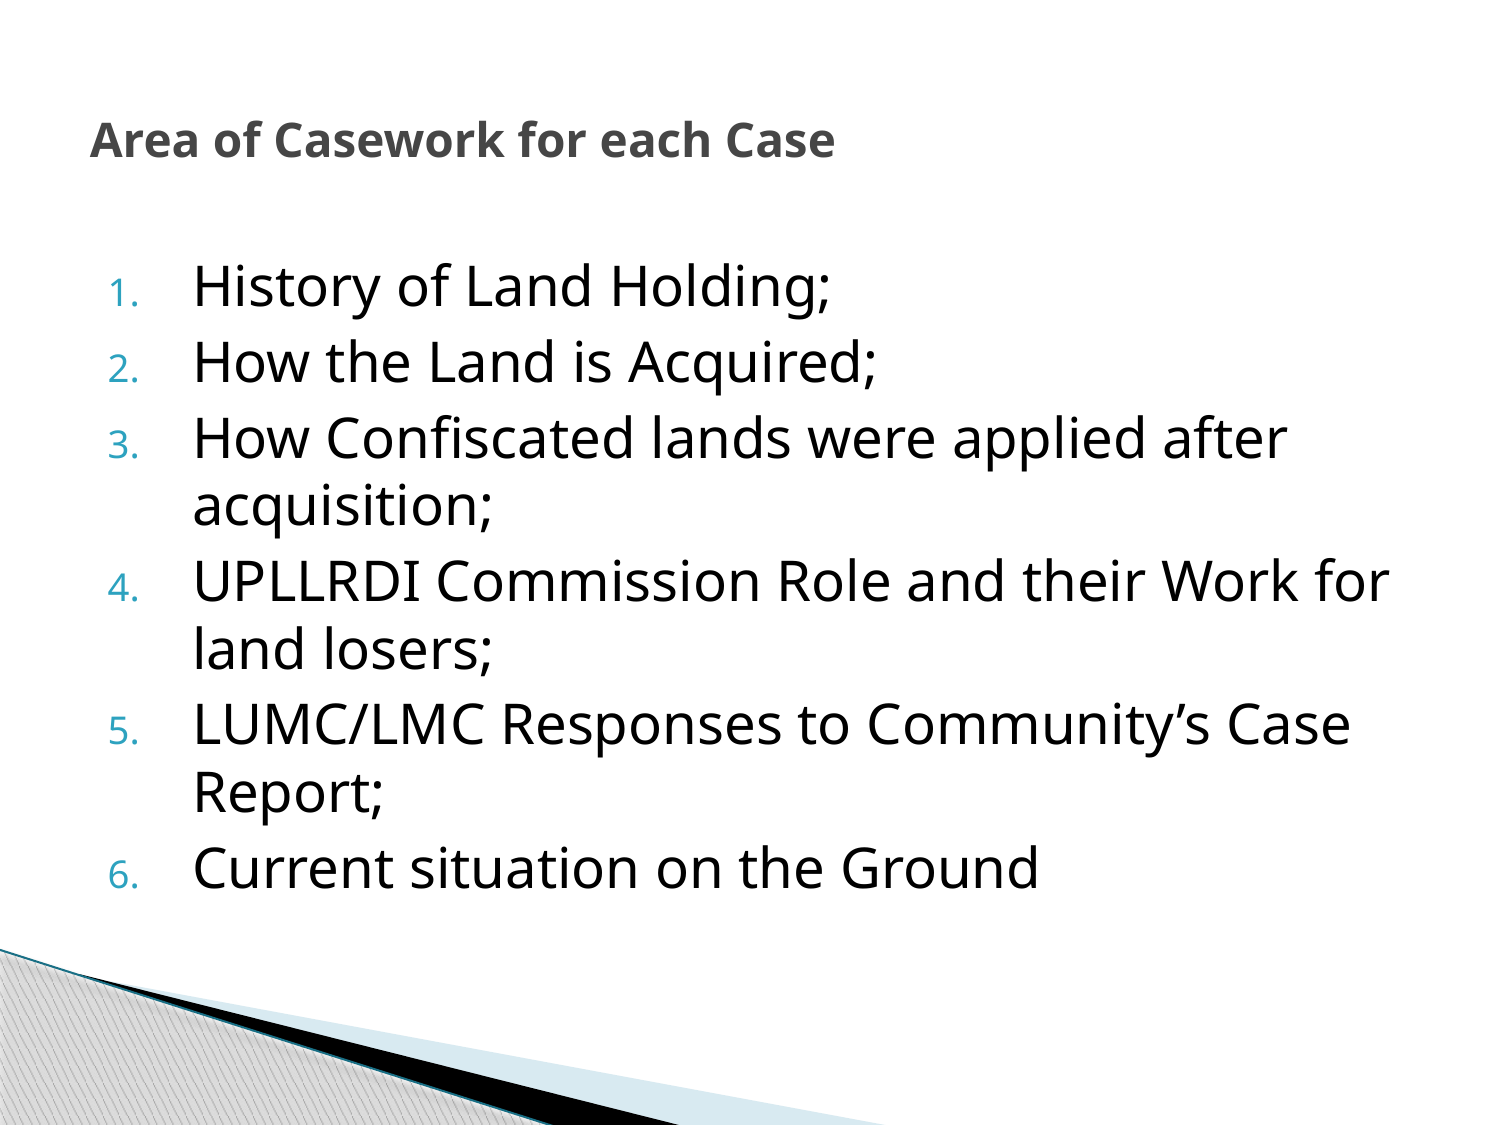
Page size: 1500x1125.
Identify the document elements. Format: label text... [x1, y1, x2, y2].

title Area of Casework for each Case [75, 45, 1425, 233]
list History of Land Holding; How the Land is Acquired; How Confiscated lands were applied after acquisition; UPLLRDI Commission Role and their Work for land losers; LUMC/LMC Responses to Community’s Case Report; Current situation on the Ground [75, 243, 1425, 986]
